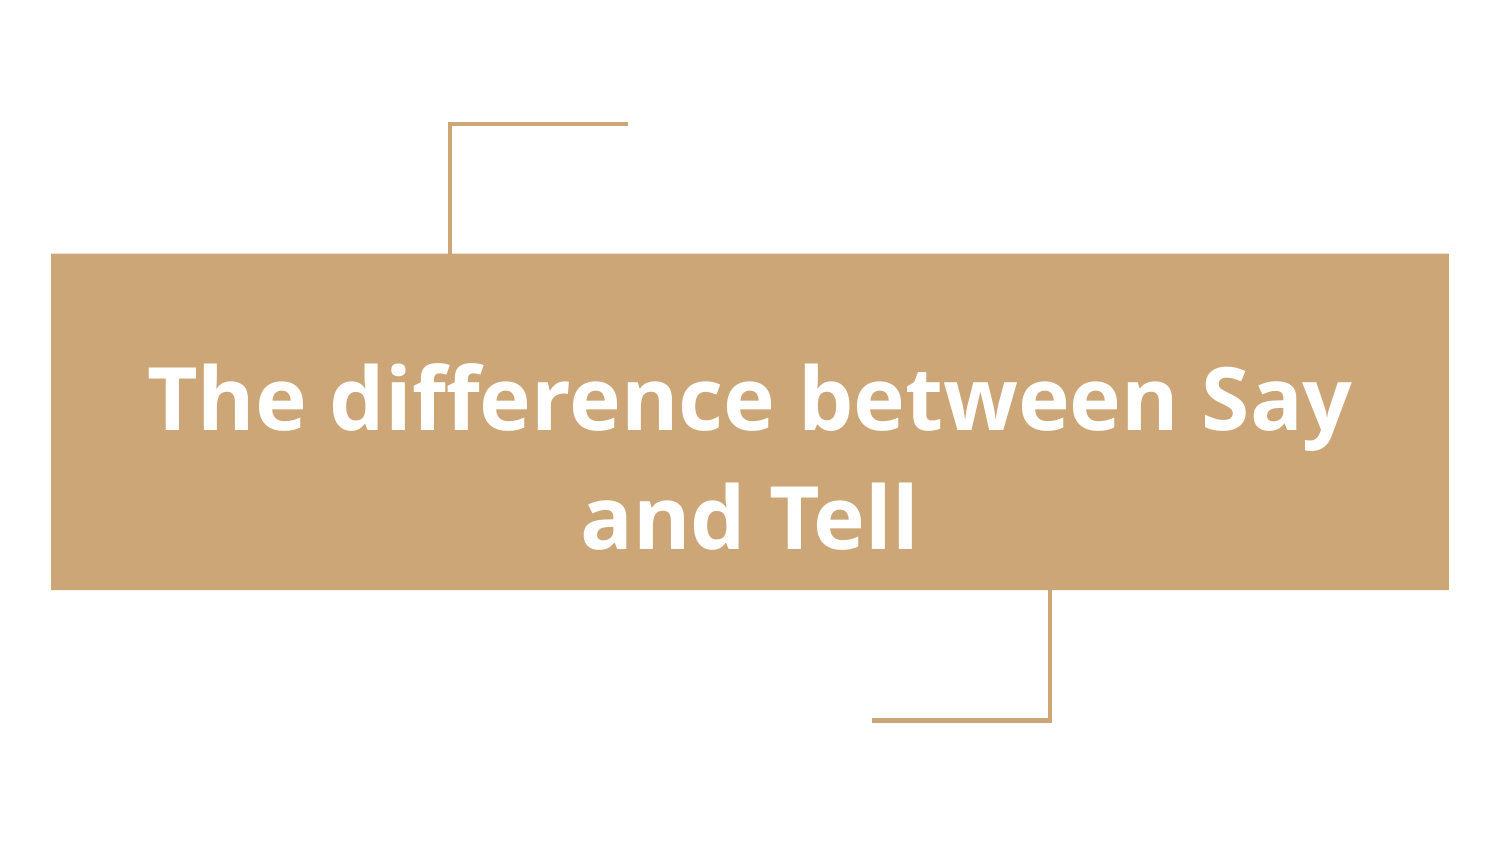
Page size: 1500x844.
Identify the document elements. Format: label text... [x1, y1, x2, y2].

title The difference between Say and Tell [51, 253, 1449, 591]
